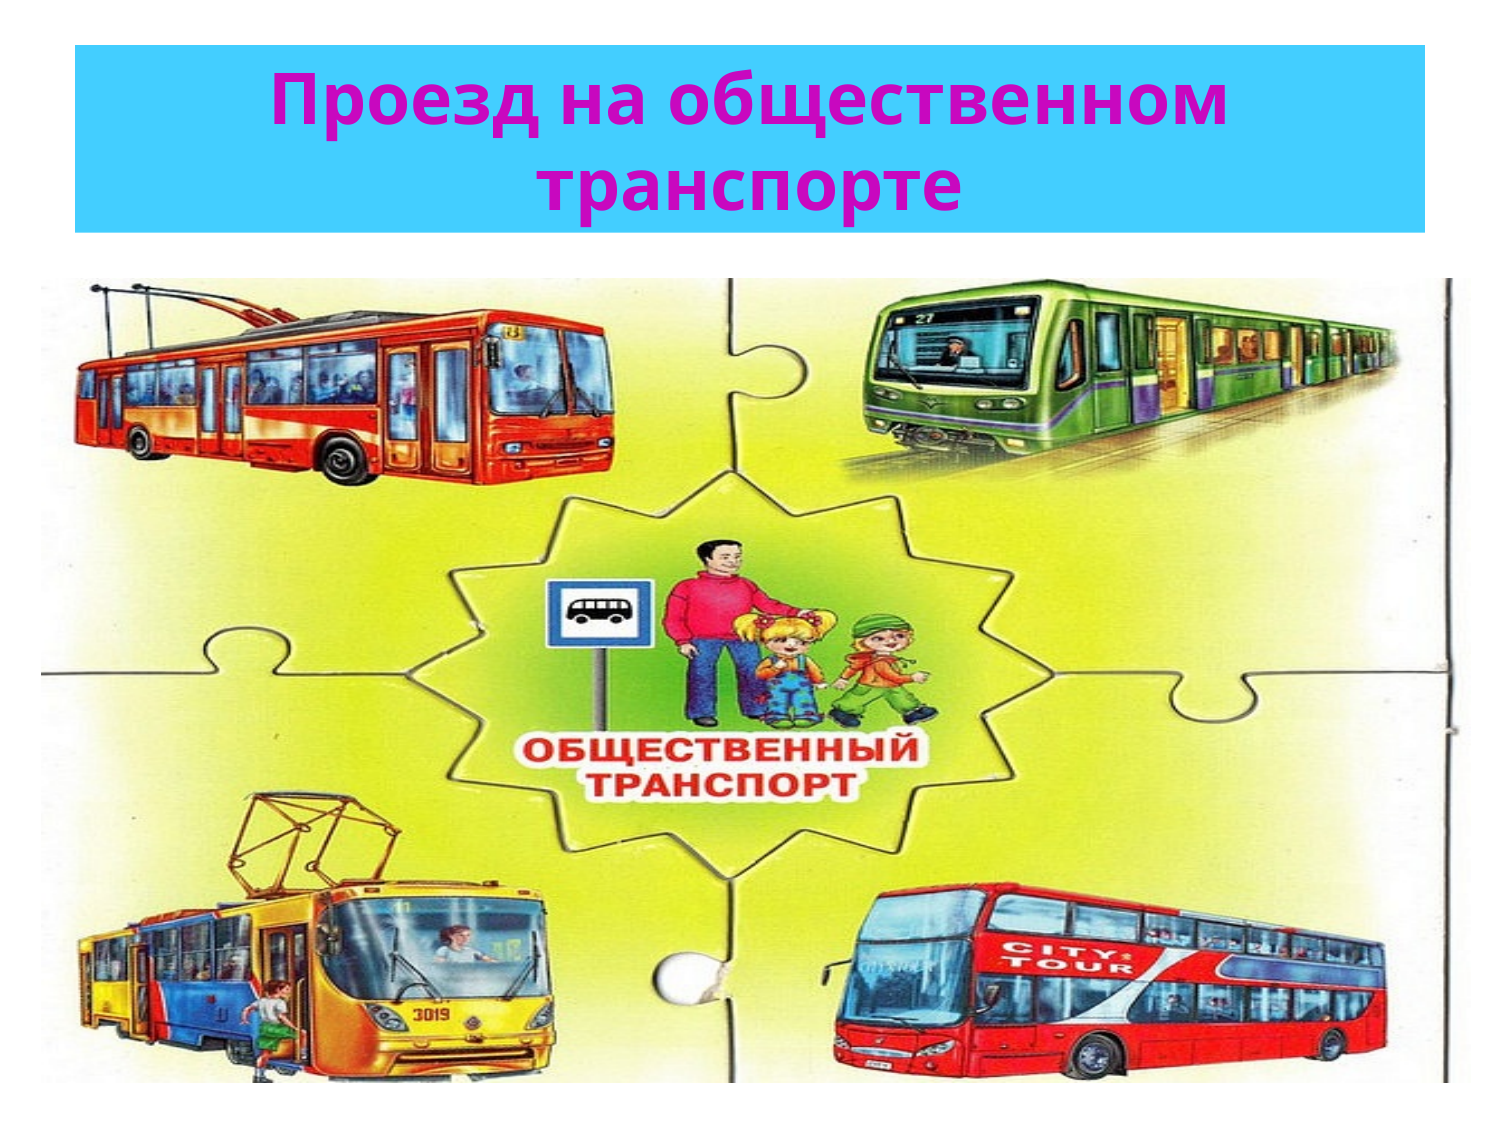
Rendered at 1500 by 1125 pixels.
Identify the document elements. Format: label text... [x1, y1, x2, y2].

picture [41, 278, 1471, 1083]
title Проезд на общественном транспорте [75, 45, 1425, 233]
